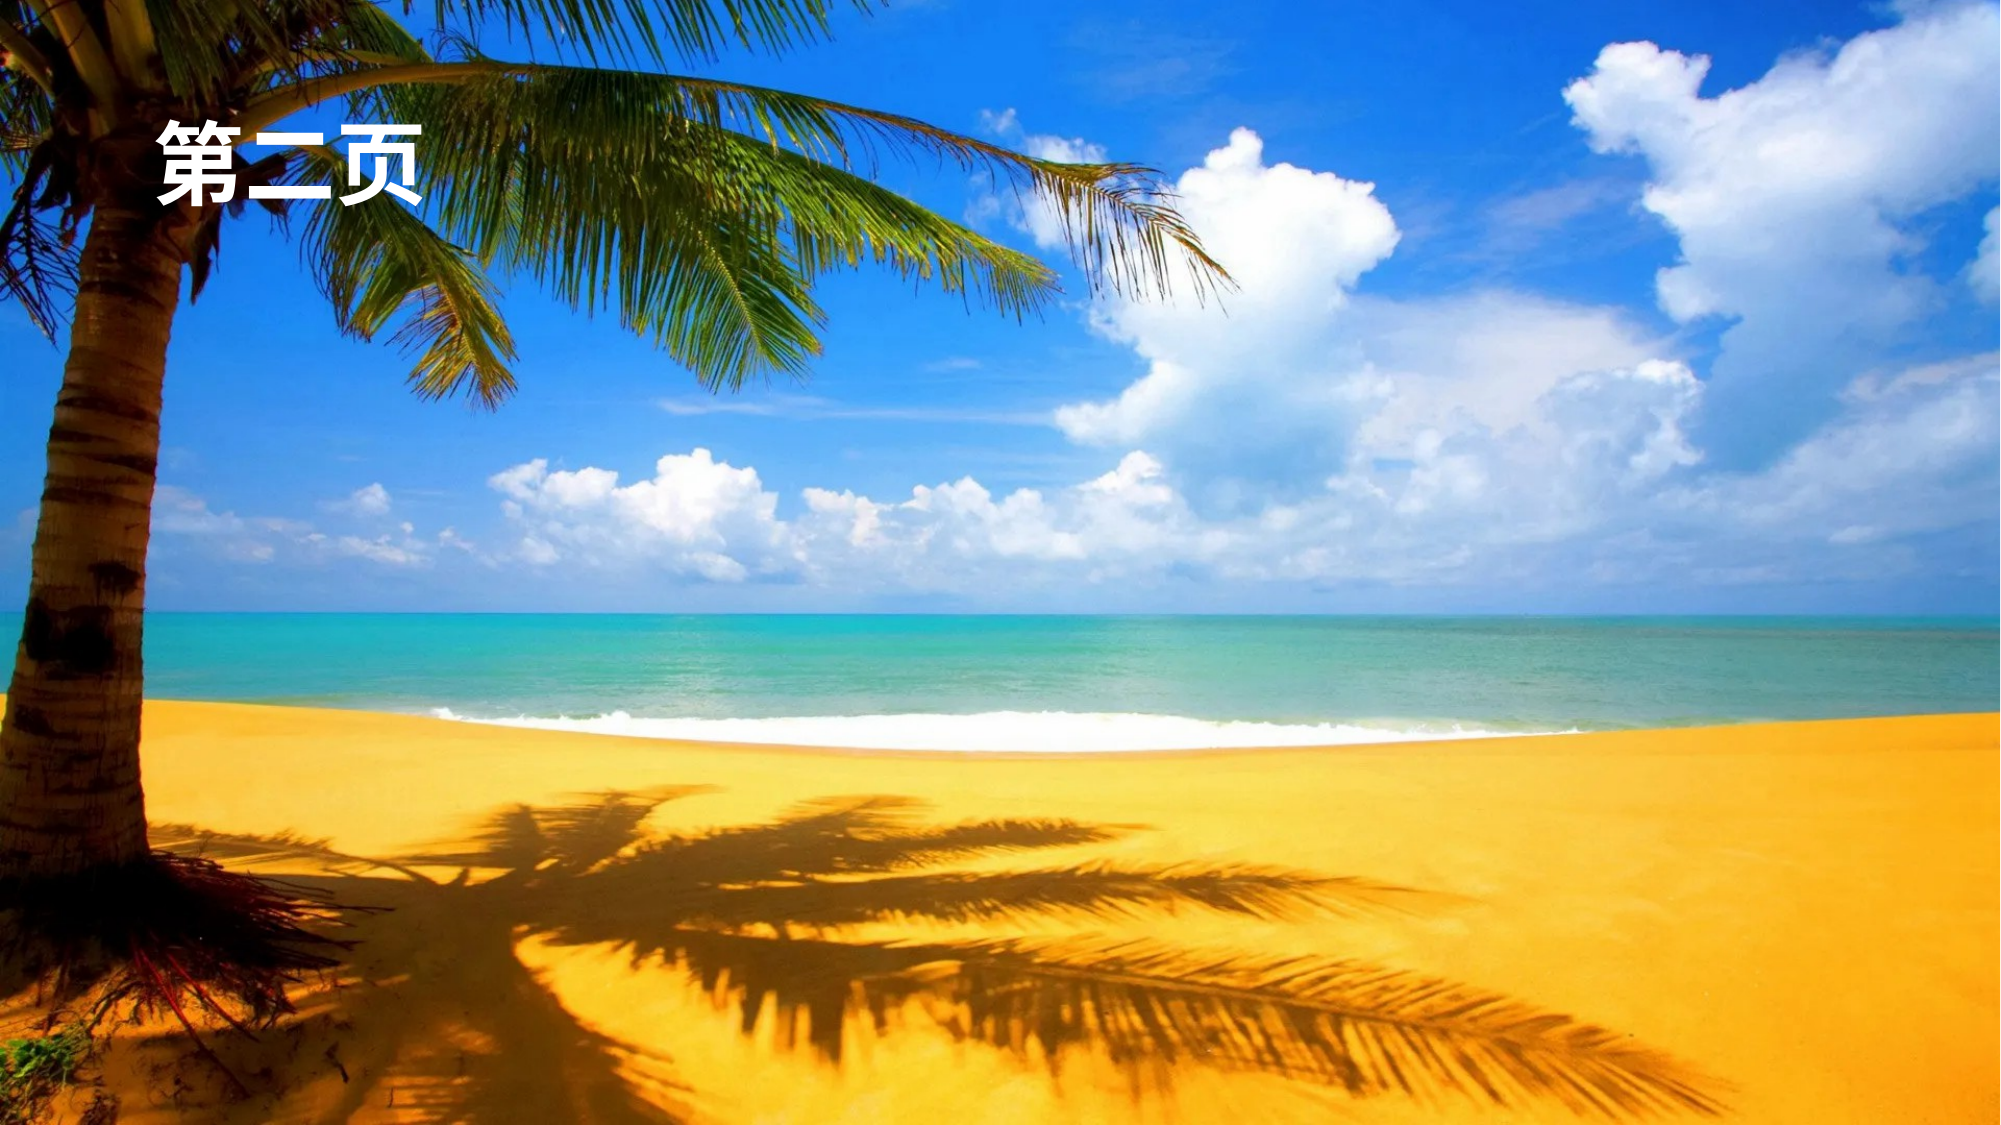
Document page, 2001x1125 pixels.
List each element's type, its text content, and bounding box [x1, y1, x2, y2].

picture [0, 0, 2001, 1125]
title 第二页 [137, 59, 1863, 278]
